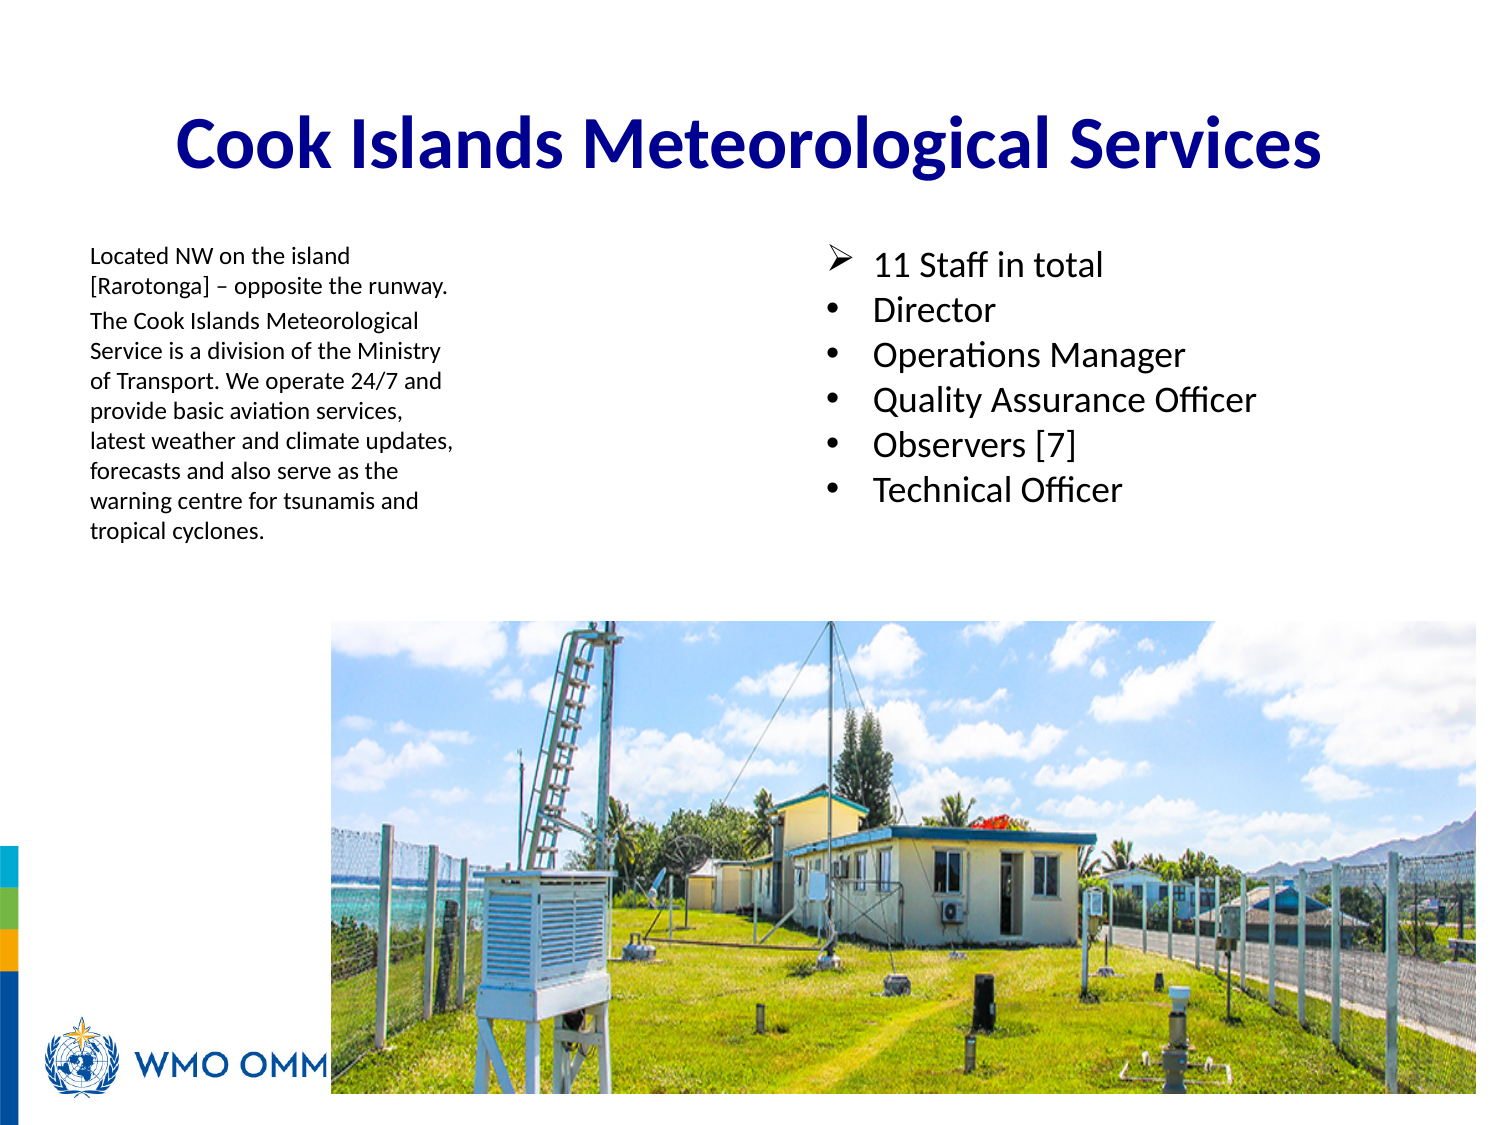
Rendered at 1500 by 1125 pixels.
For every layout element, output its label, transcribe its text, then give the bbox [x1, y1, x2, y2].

text_box [692, 232, 1091, 620]
text_box 11 Staff in total Director Operations Manager Quality Assurance Officer Observers [7] Technical Officer [811, 232, 1457, 518]
picture [0, 845, 327, 1125]
title Cook Islands Meteorological Services [75, 45, 1425, 233]
picture [331, 621, 1476, 1094]
list Located NW on the island [Rarotonga] – opposite the runway. The Cook Islands Meteorological Service is a division of the Ministry of Transport. We operate 24/7 and provide basic aviation services, latest weather and climate updates, forecasts and also serve as the warning centre for tsunamis and tropical cyclones. [75, 232, 474, 1005]
